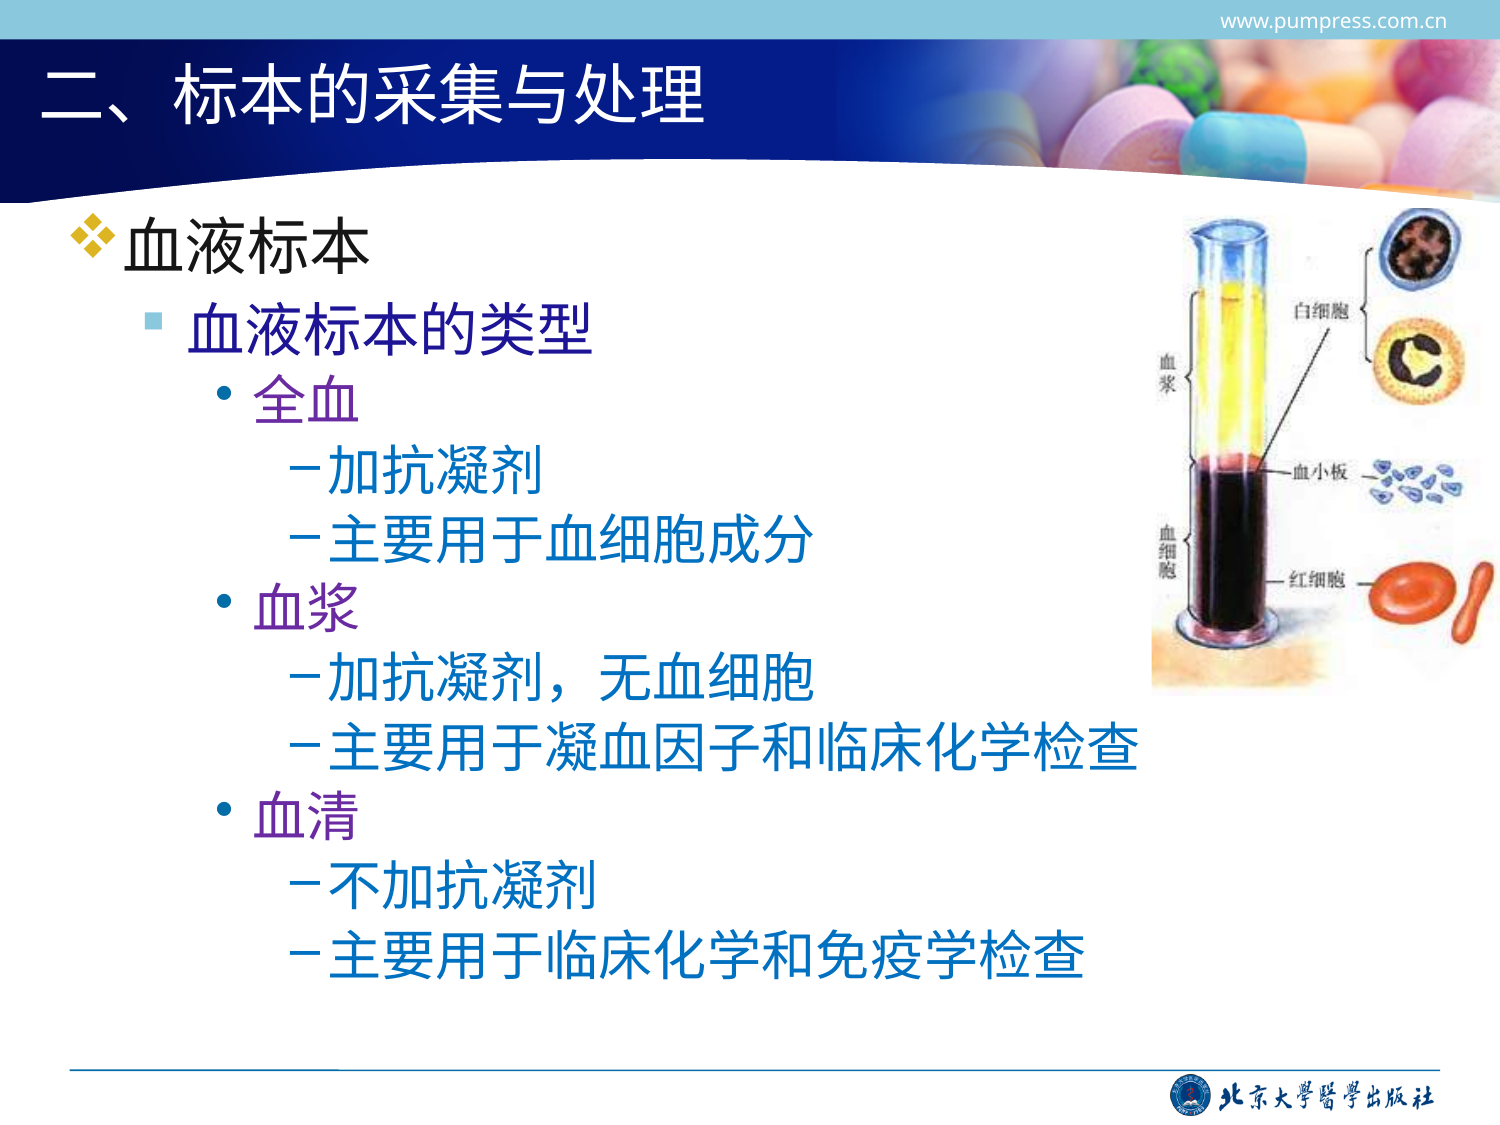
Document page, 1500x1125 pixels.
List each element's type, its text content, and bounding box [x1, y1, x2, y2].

title 二、标本的采集与处理 [23, 46, 1349, 140]
picture [0, 40, 1500, 203]
slide_number www.pumpress.com.cn [1024, 0, 1463, 38]
list 血液标本 血液标本的类型 全血 加抗凝剂 主要用于血细胞成分 血浆 加抗凝剂，无血细胞 主要用于凝血因子和临床化学检查 血清 不加抗凝剂 主要用于临床化学和免疫学检查 [49, 198, 1463, 1026]
picture [1151, 207, 1500, 696]
picture [1170, 1074, 1436, 1118]
